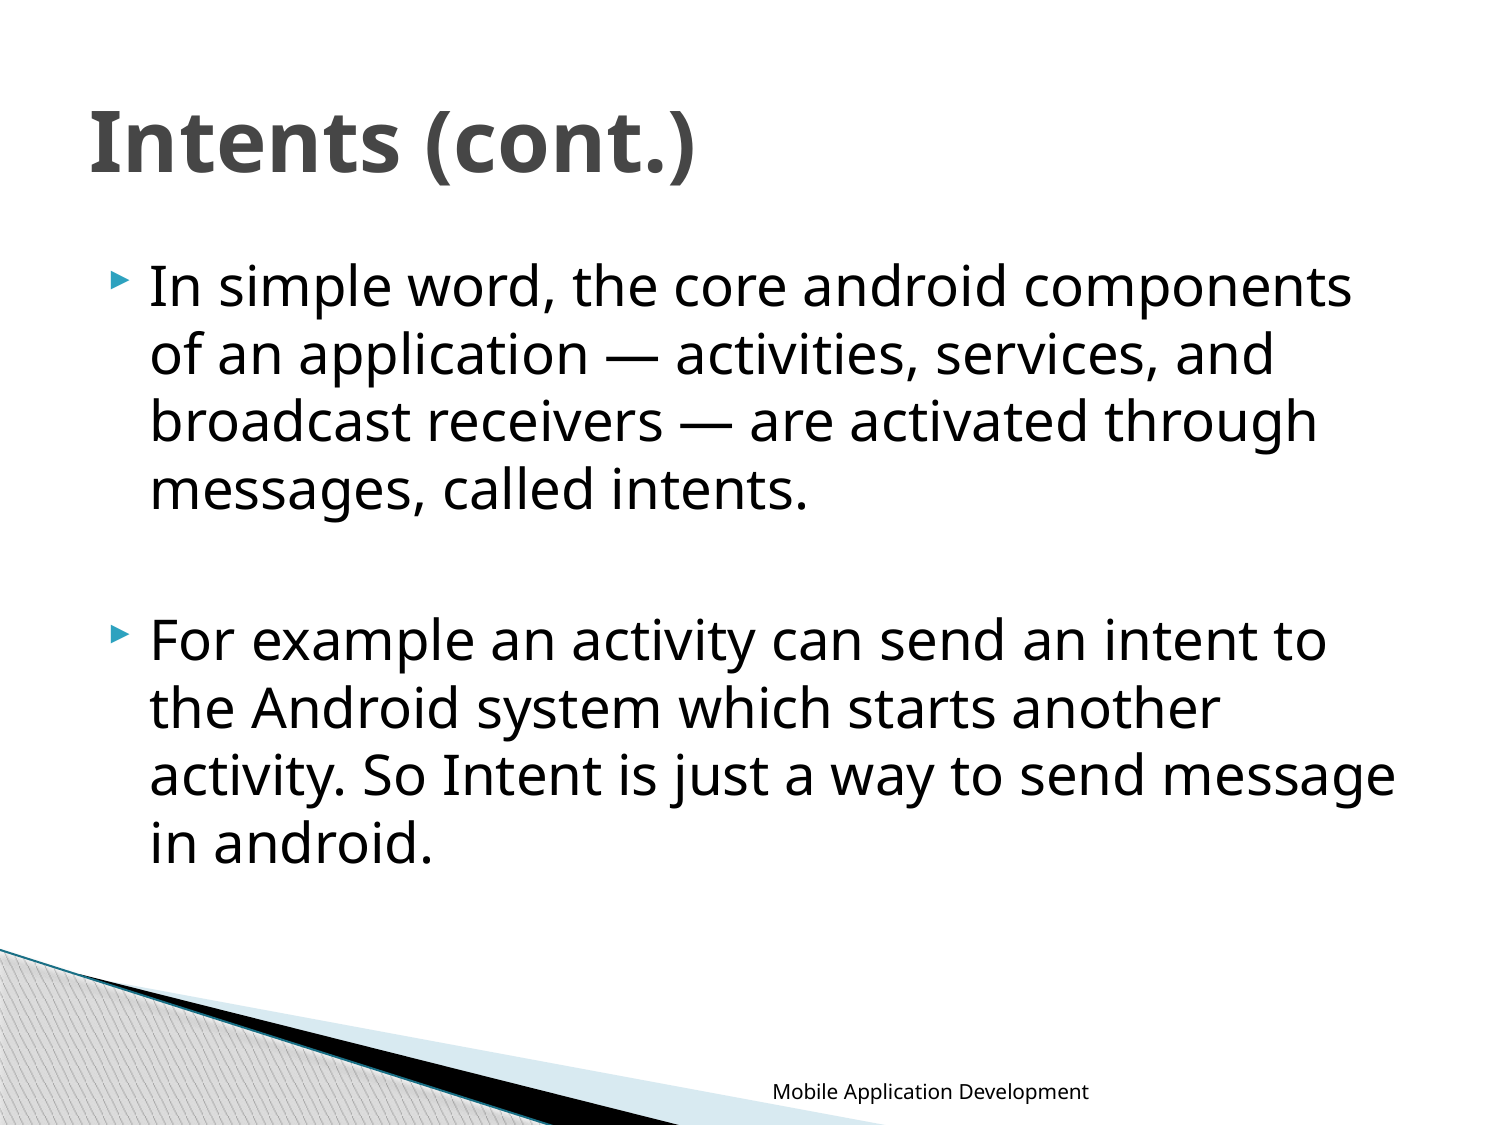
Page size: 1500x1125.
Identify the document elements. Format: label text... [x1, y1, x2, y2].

title Intents (cont.) [75, 45, 1425, 233]
footer Mobile Application Development [718, 1051, 1105, 1112]
list In simple word, the core android components of an application — activities, services, and broadcast receivers — are activated through messages, called intents. For example an activity can send an intent to the Android system which starts another activity. So Intent is just a way to send message in android. [75, 243, 1425, 986]
